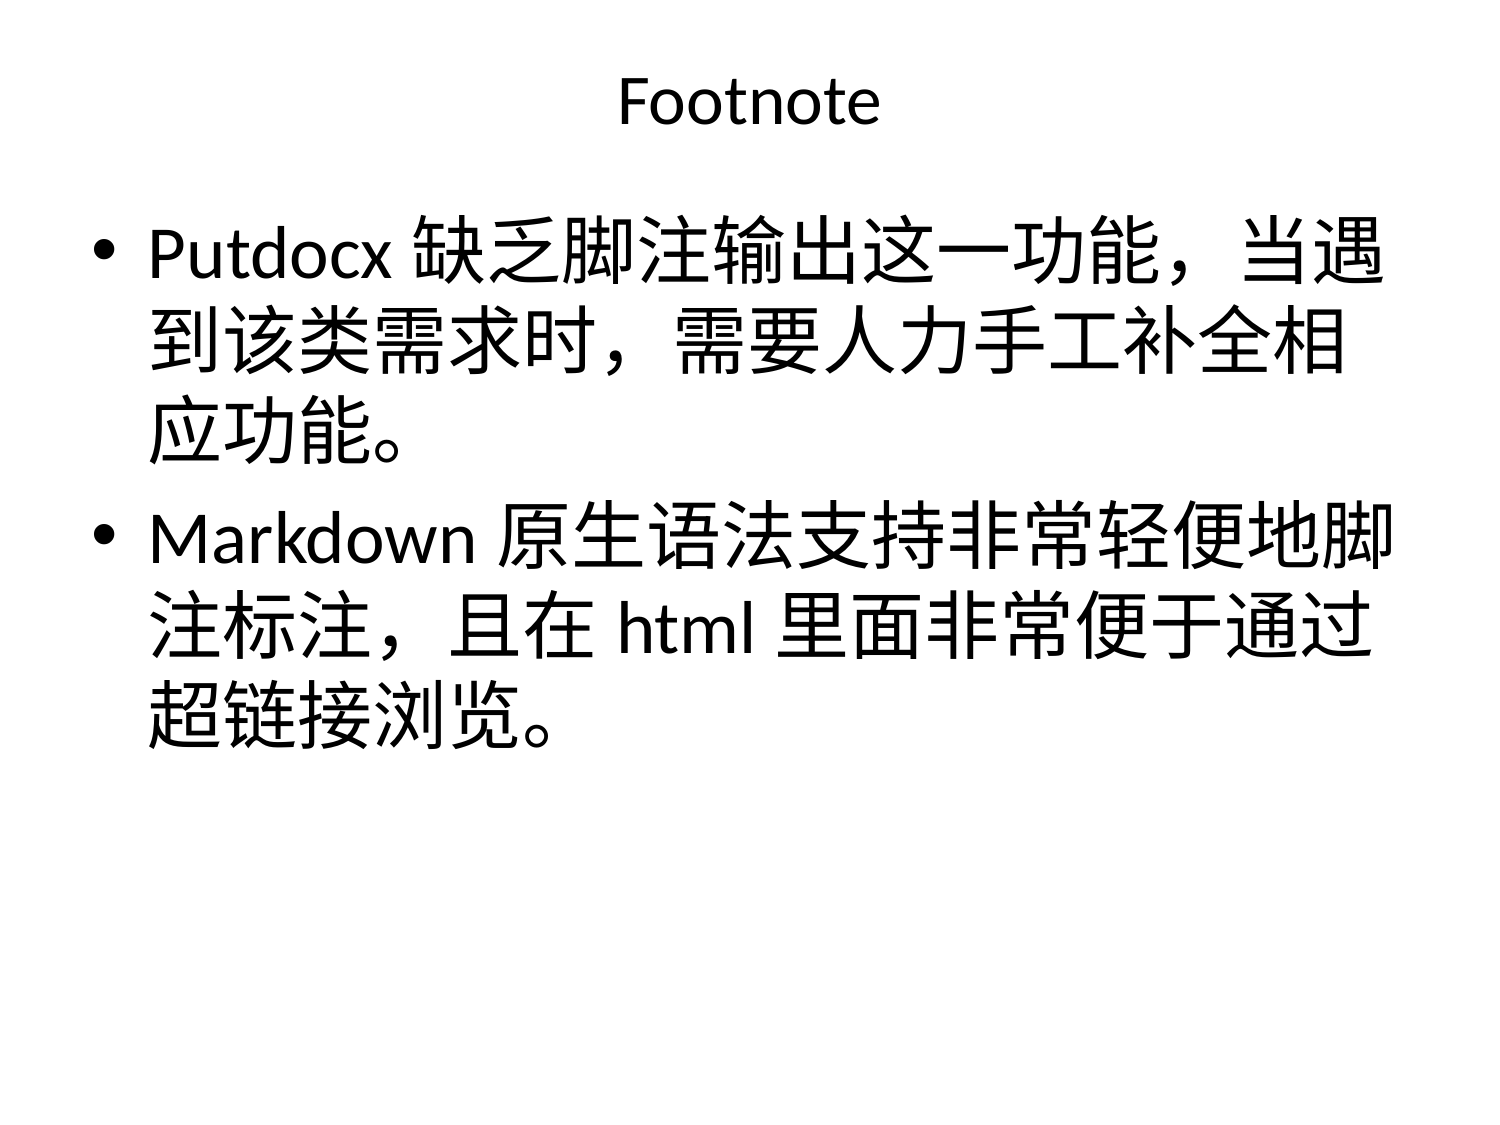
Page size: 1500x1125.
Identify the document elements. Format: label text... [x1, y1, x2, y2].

title Footnote [75, 45, 1425, 233]
list Putdocx缺乏脚注输出这一功能，当遇到该类需求时，需要人力手工补全相应功能。 Markdown原生语法支持非常轻便地脚注标注，且在html里面非常便于通过超链接浏览。 [76, 196, 1427, 939]
